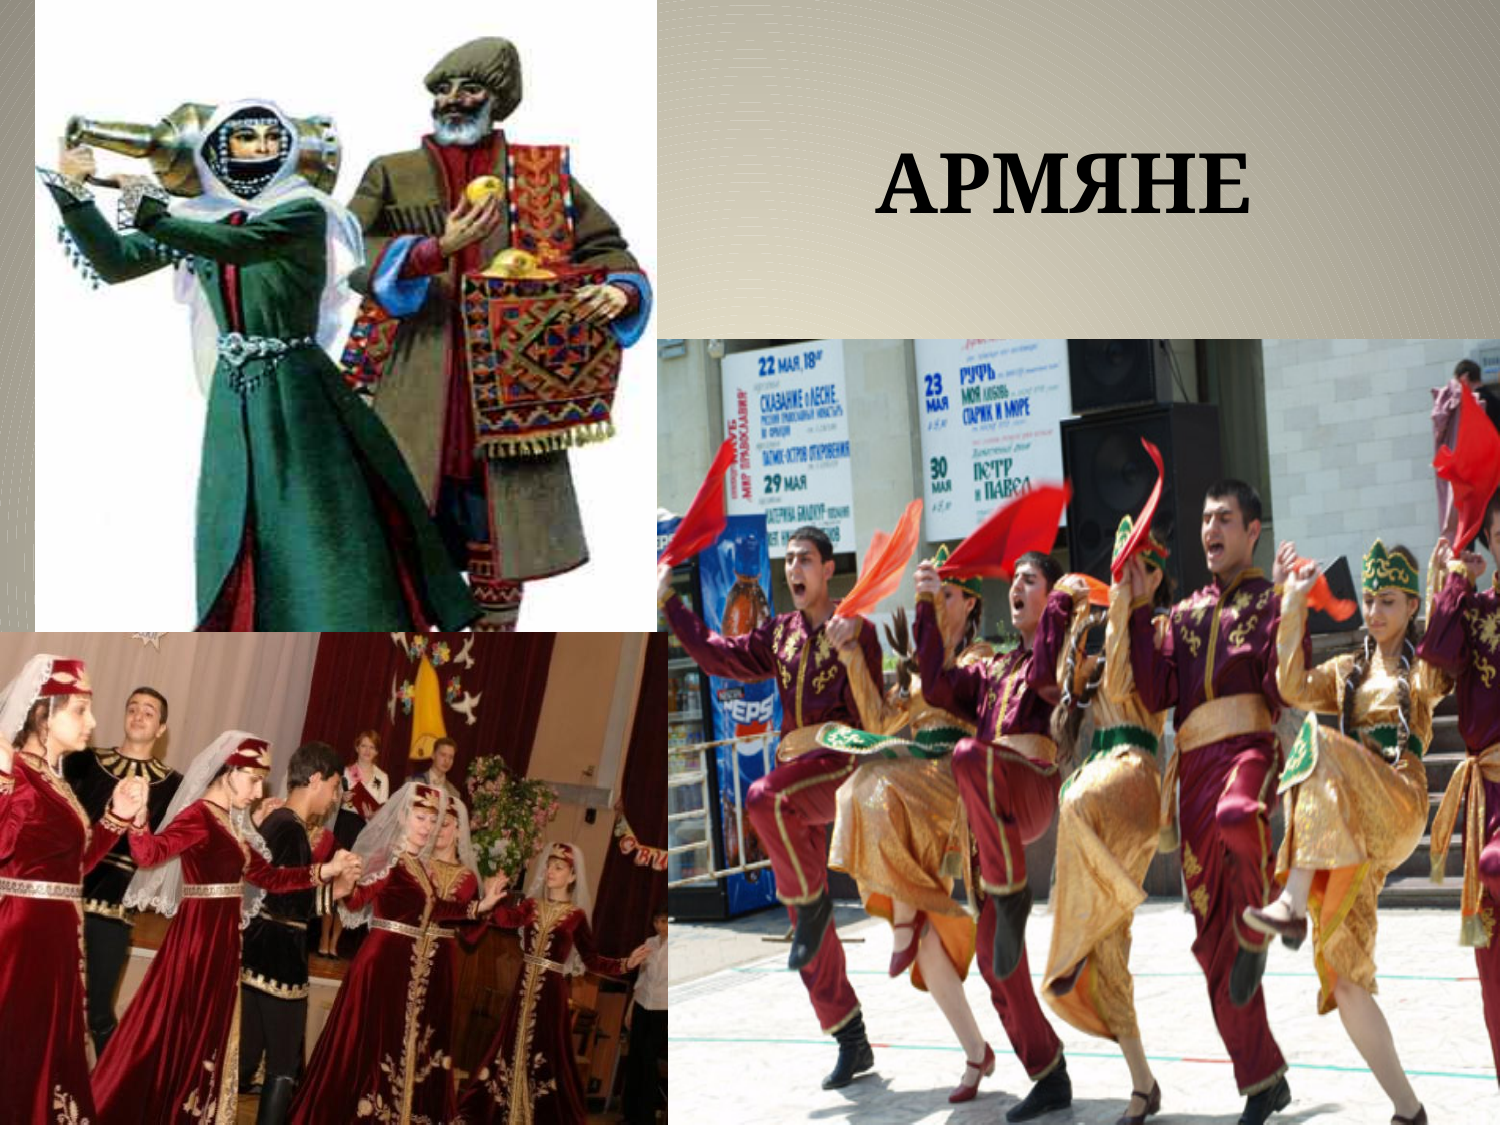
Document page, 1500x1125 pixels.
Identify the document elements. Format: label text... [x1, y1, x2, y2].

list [661, 339, 1500, 1125]
picture [0, 0, 669, 1125]
title АРМЯНЕ [703, 45, 1425, 317]
